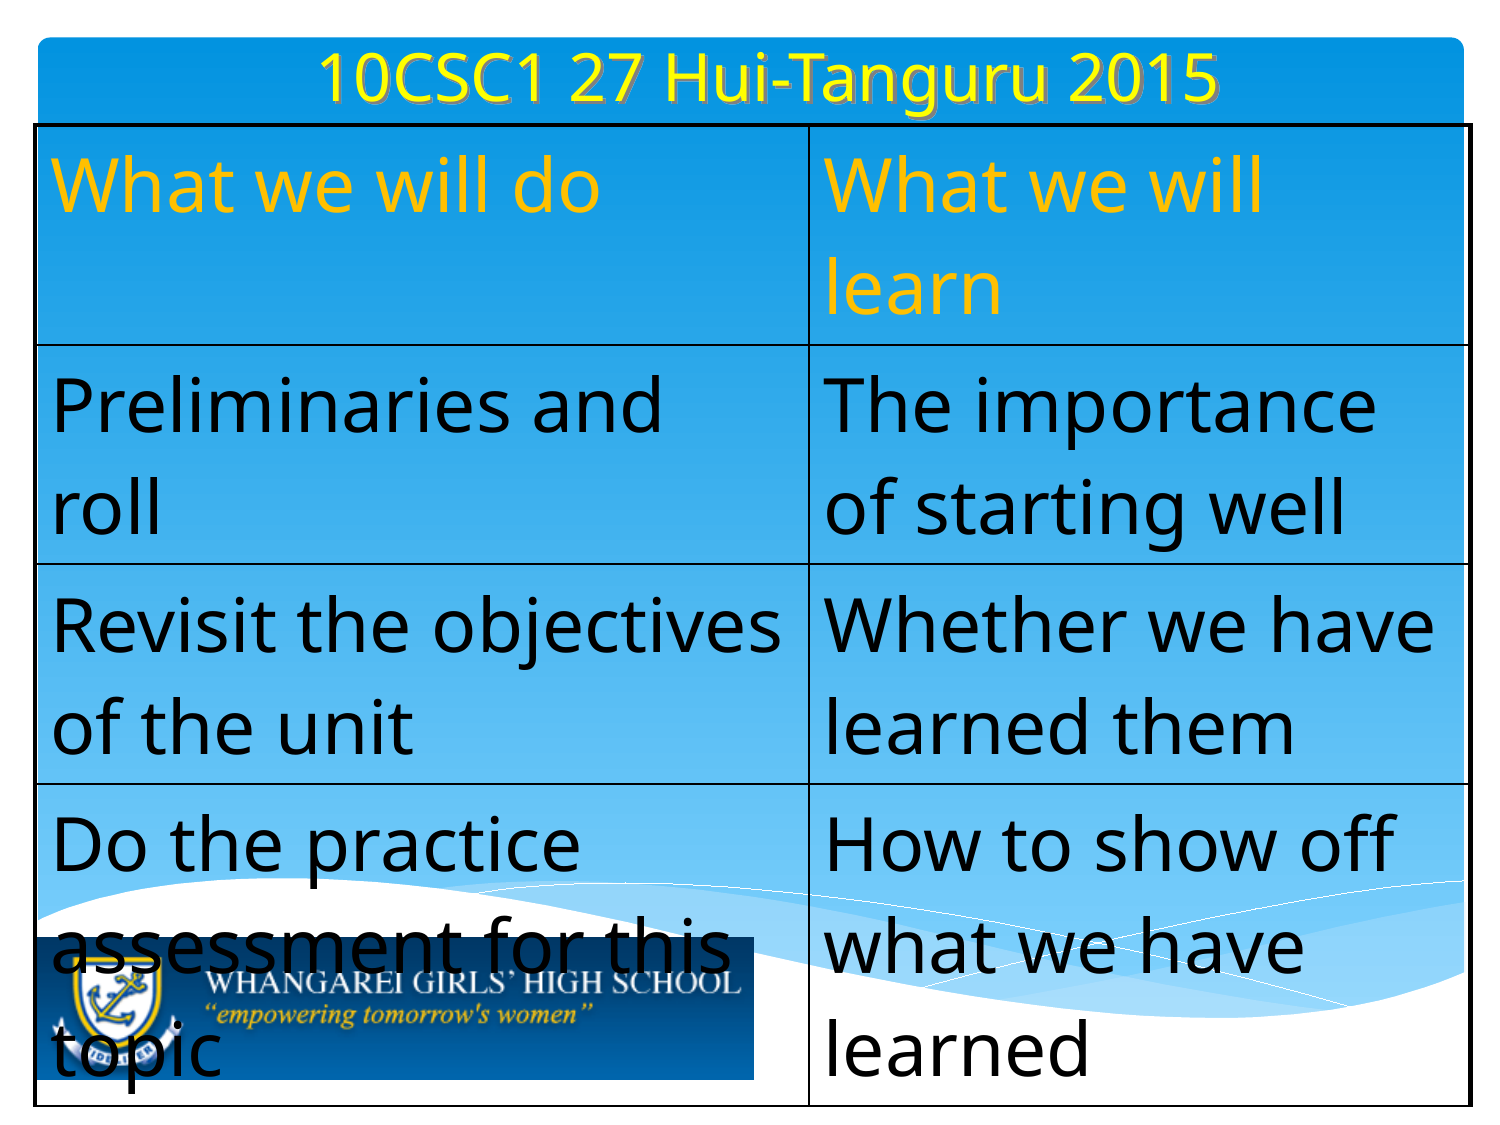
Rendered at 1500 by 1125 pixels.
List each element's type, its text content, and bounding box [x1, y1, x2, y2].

table_cell Revisit the objectives of the unit [37, 565, 808, 783]
table_cell The importance of starting well [810, 346, 1468, 563]
picture [37, 937, 754, 1080]
table_cell Preliminaries and roll [37, 346, 808, 563]
text_box 10CSC1 27 Hui-Tanguru 2015 [162, 24, 1375, 123]
table_header What we will learn [810, 127, 1468, 344]
table_cell How to show off what we have learned [810, 785, 1468, 1105]
table_cell Whether we have learned them [810, 565, 1468, 783]
table_header What we will do [37, 127, 808, 344]
table_cell Do the practice assessment for this topic [37, 785, 808, 1105]
